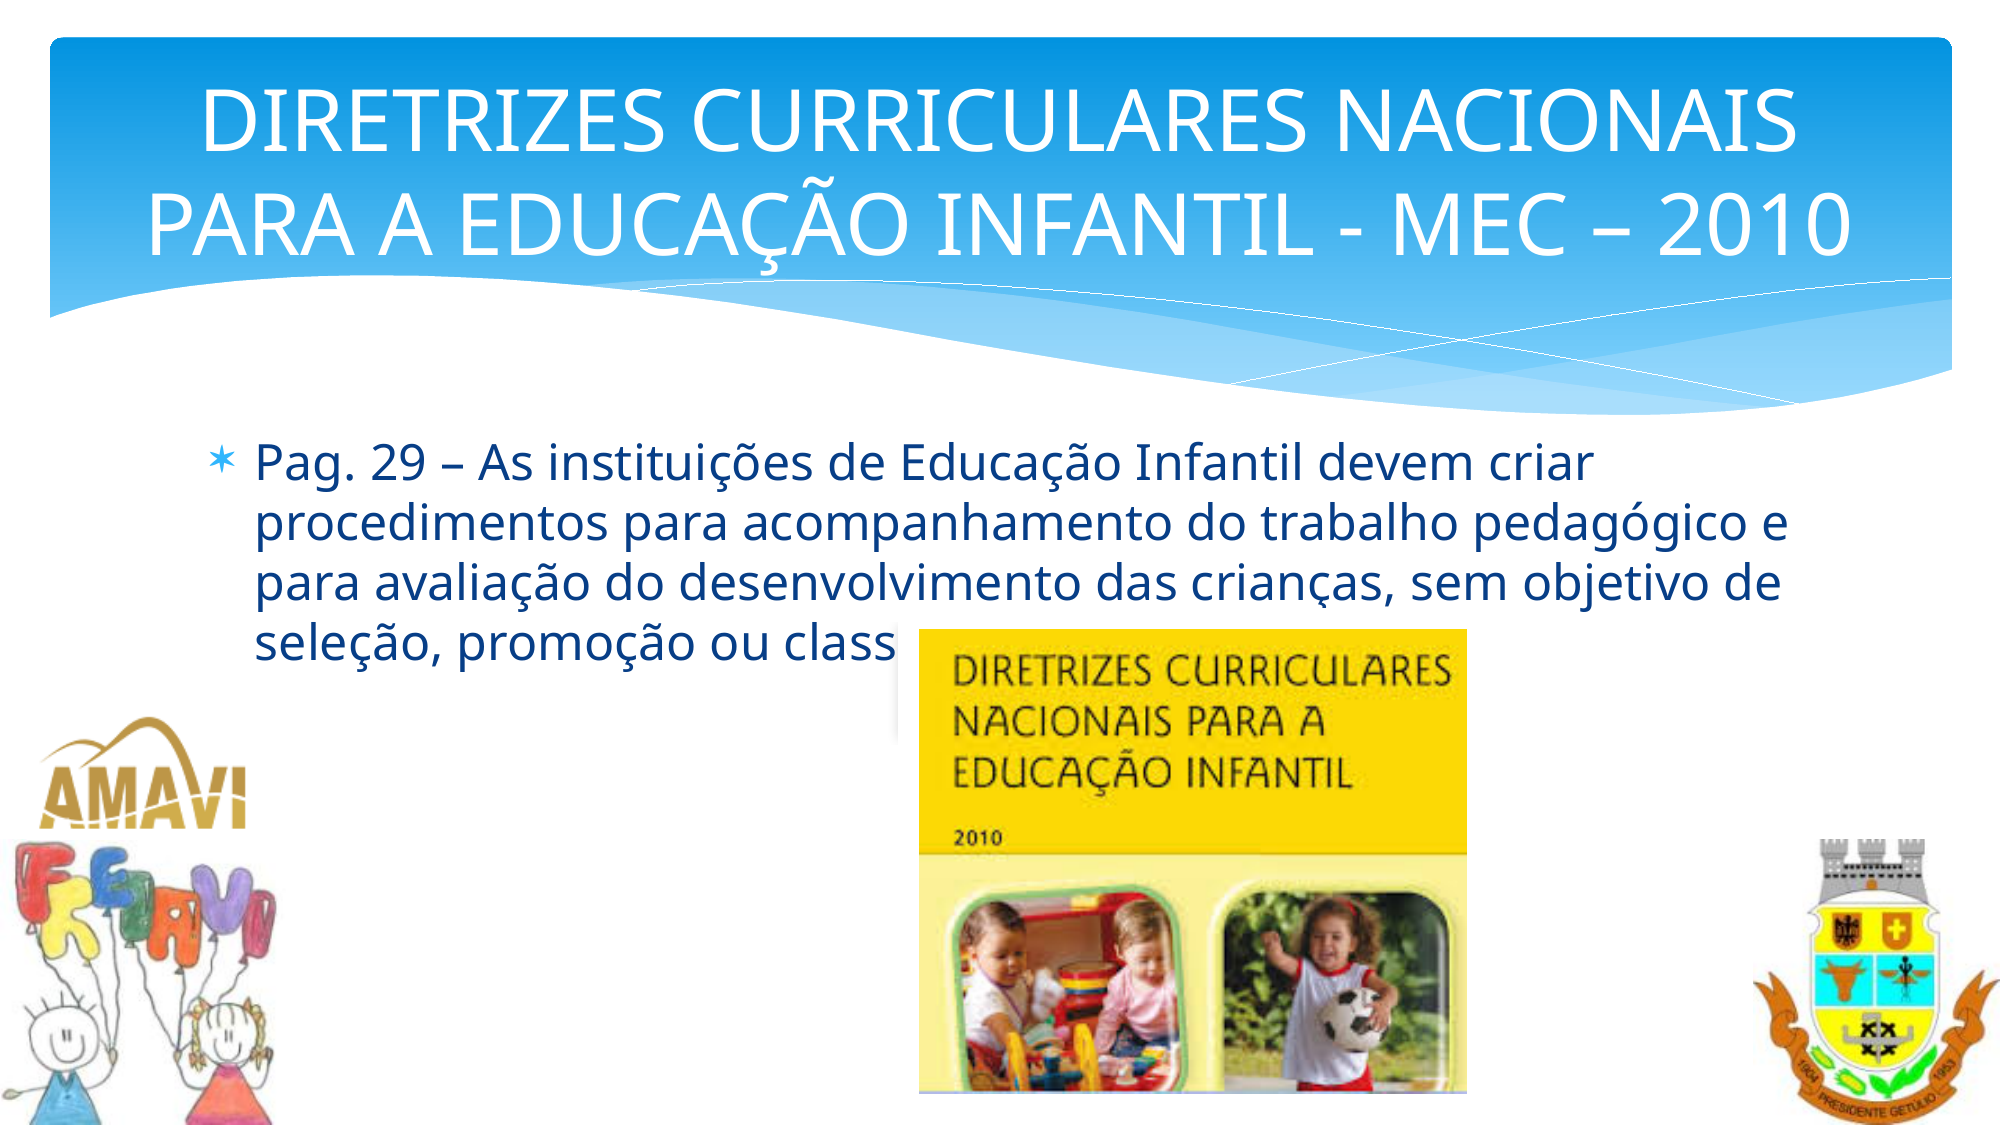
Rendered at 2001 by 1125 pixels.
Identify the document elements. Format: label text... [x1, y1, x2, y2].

title DIRETRIZES CURRICULARES NACIONAIS PARA A EDUCAÇÃO INFANTIL - MEC – 2010 [99, 55, 1900, 387]
picture [918, 628, 1468, 1094]
list Pag. 29 – As instituições de Educação Infantil devem criar procedimentos para acompanhamento do trabalho pedagógico e para avaliação do desenvolvimento das crianças, sem objetivo de seleção, promoção ou classificação, garantindo: [194, 423, 1816, 901]
picture [0, 700, 286, 1125]
picture [1752, 839, 2000, 1125]
